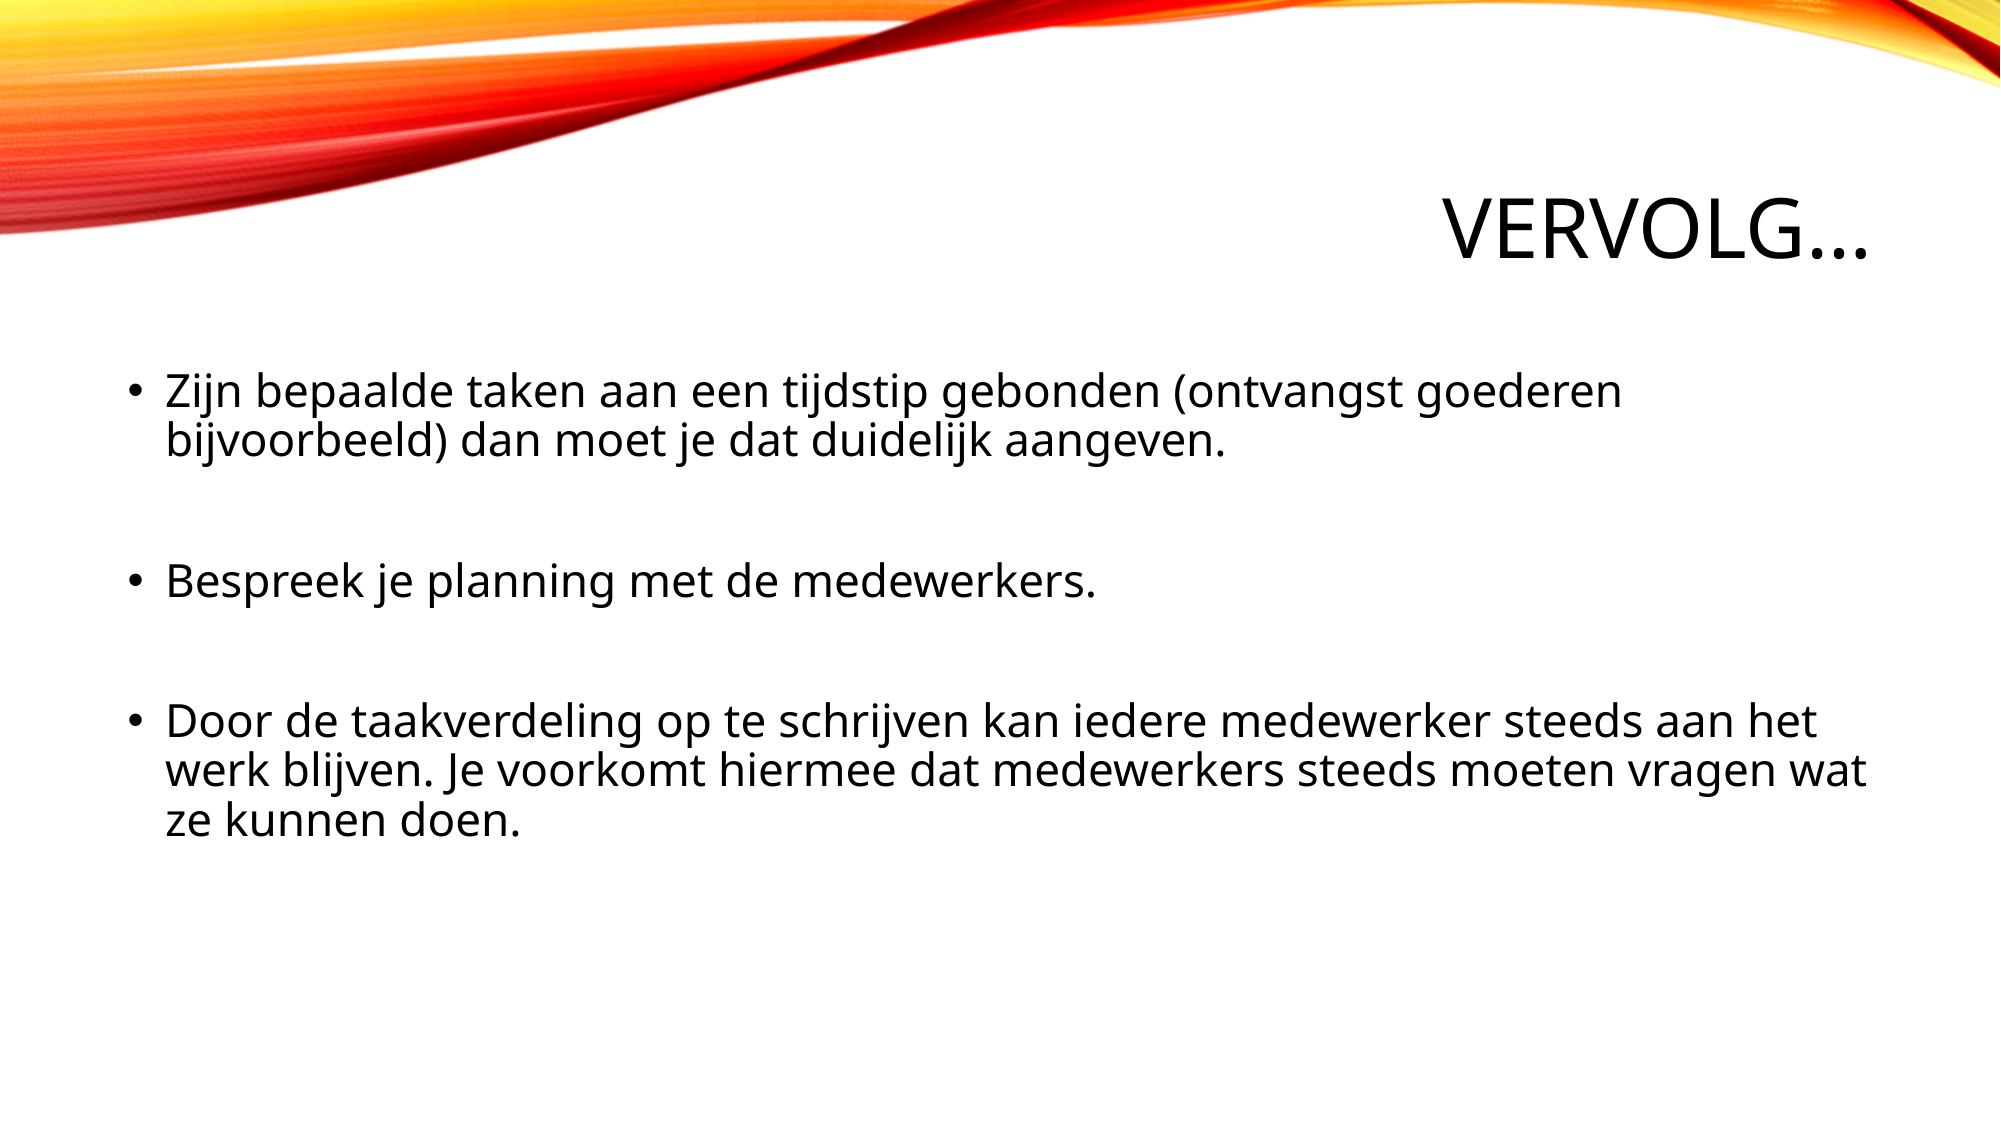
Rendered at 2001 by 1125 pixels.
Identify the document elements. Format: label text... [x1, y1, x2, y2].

title Vervolg… [474, 125, 1888, 338]
picture [0, 0, 2000, 237]
list Zijn bepaalde taken aan een tijdstip gebonden (ontvangst goederen bijvoorbeeld) dan moet je dat duidelijk aangeven. Bespreek je planning met de medewerkers. Door de taakverdeling op te schrijven kan iedere medewerker steeds aan het werk blijven. Je voorkomt hiermee dat medewerkers steeds moeten vragen wat ze kunnen doen. [112, 360, 1888, 1021]
